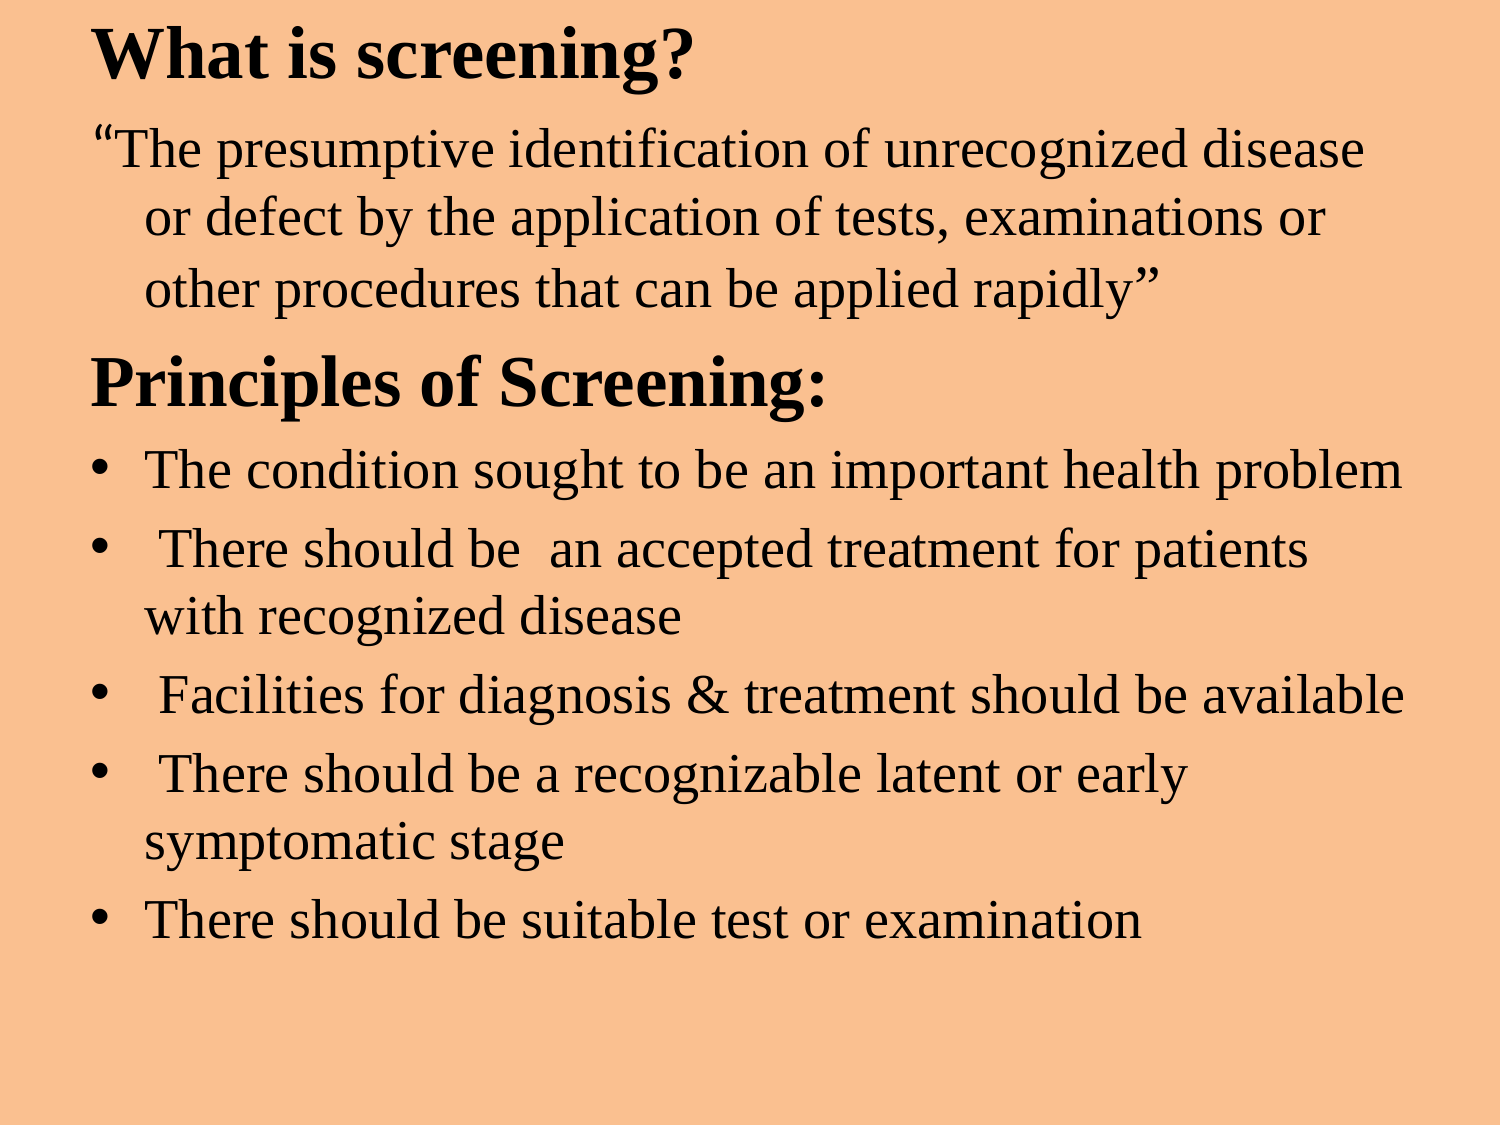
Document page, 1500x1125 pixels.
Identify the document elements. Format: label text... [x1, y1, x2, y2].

list “The presumptive identification of unrecognized disease or defect by the application of tests, examinations or other procedures that can be applied rapidly” Principles of Screening: The condition sought to be an important health problem There should be an accepted treatment for patients with recognized disease Facilities for diagnosis & treatment should be available There should be a recognizable latent or early symptomatic stage There should be suitable test or examination [75, 99, 1425, 1088]
title What is screening? [75, 24, 1425, 99]
